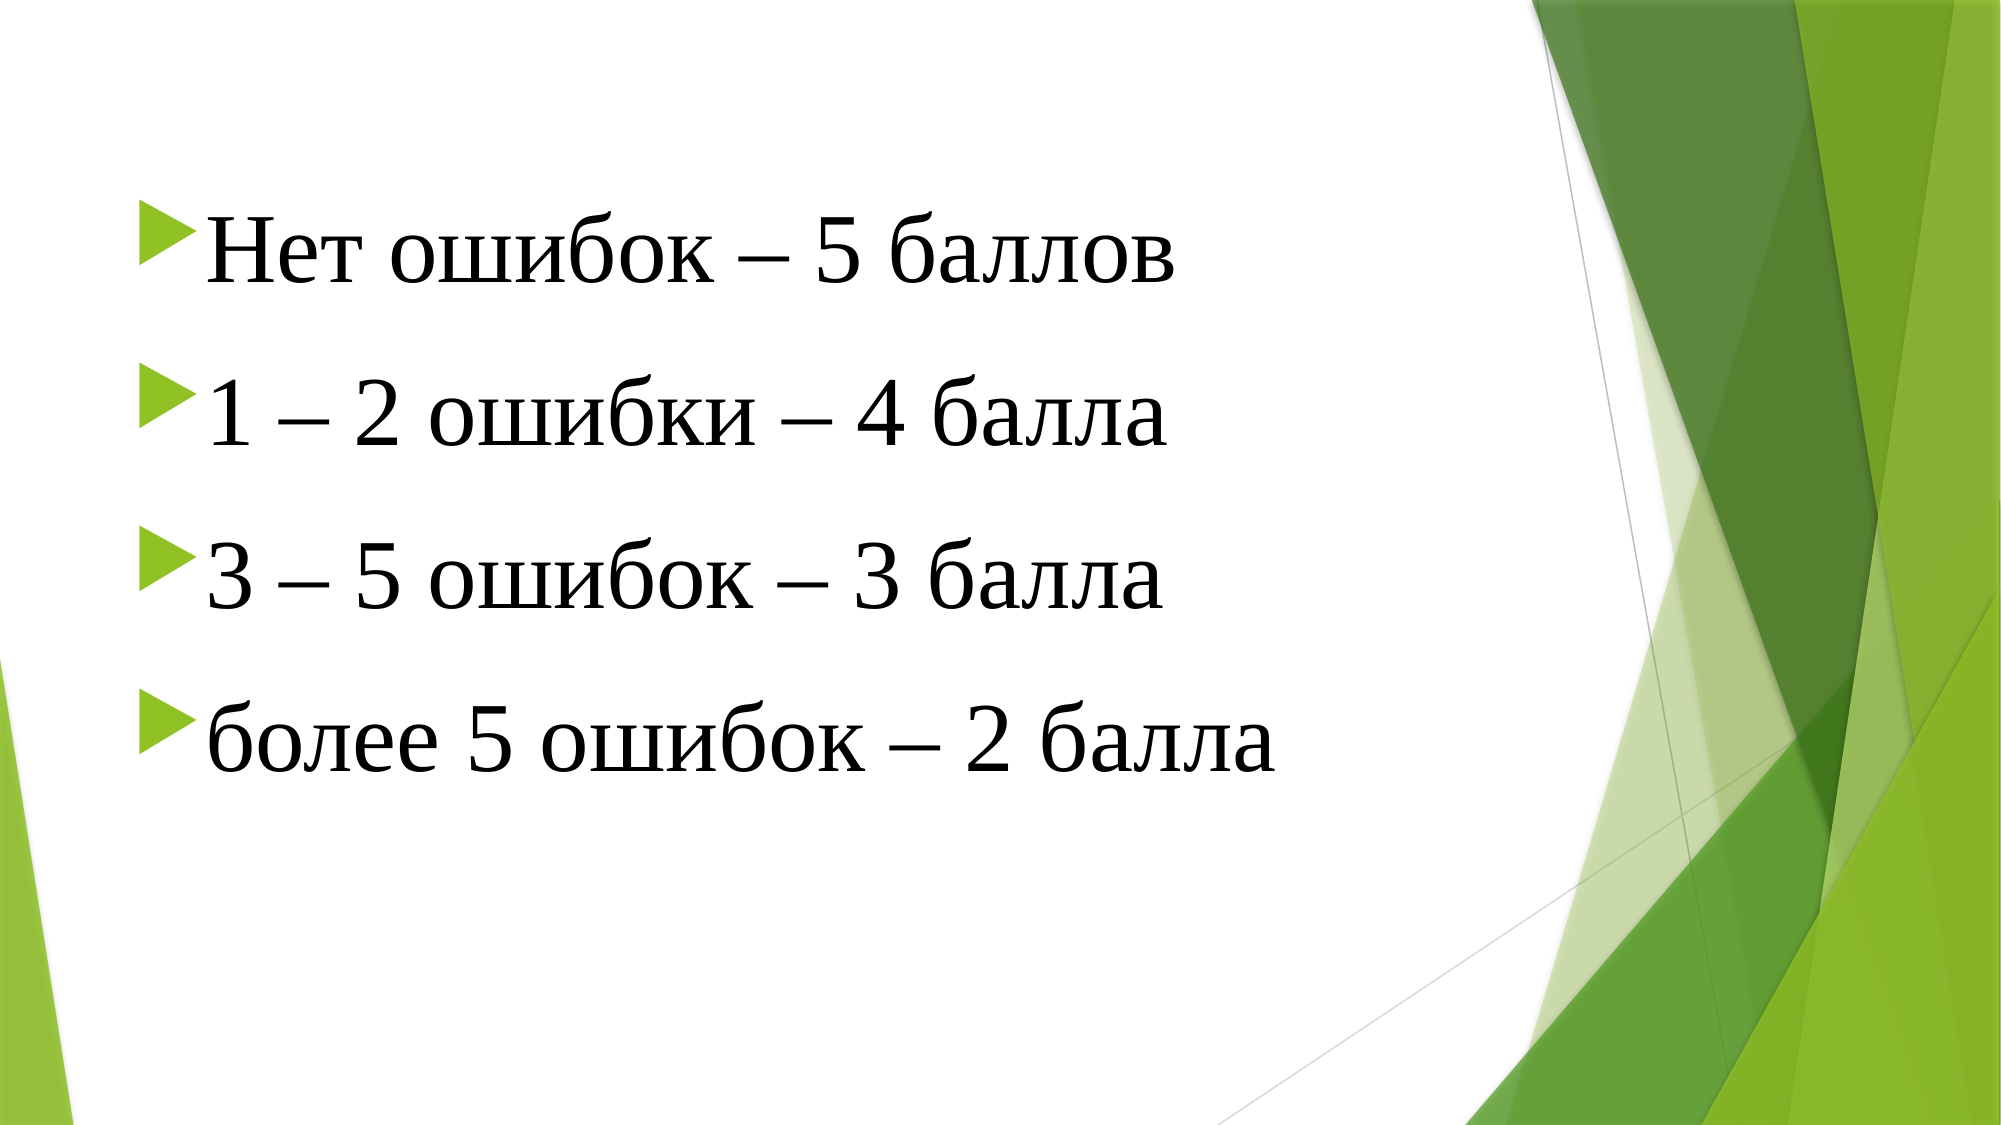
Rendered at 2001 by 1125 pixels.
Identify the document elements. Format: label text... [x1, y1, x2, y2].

list Нет ошибок – 5 баллов 1 – 2 ошибки – 4 балла 3 – 5 ошибок – 3 балла более 5 ошибок – 2 балла [117, 167, 1528, 804]
